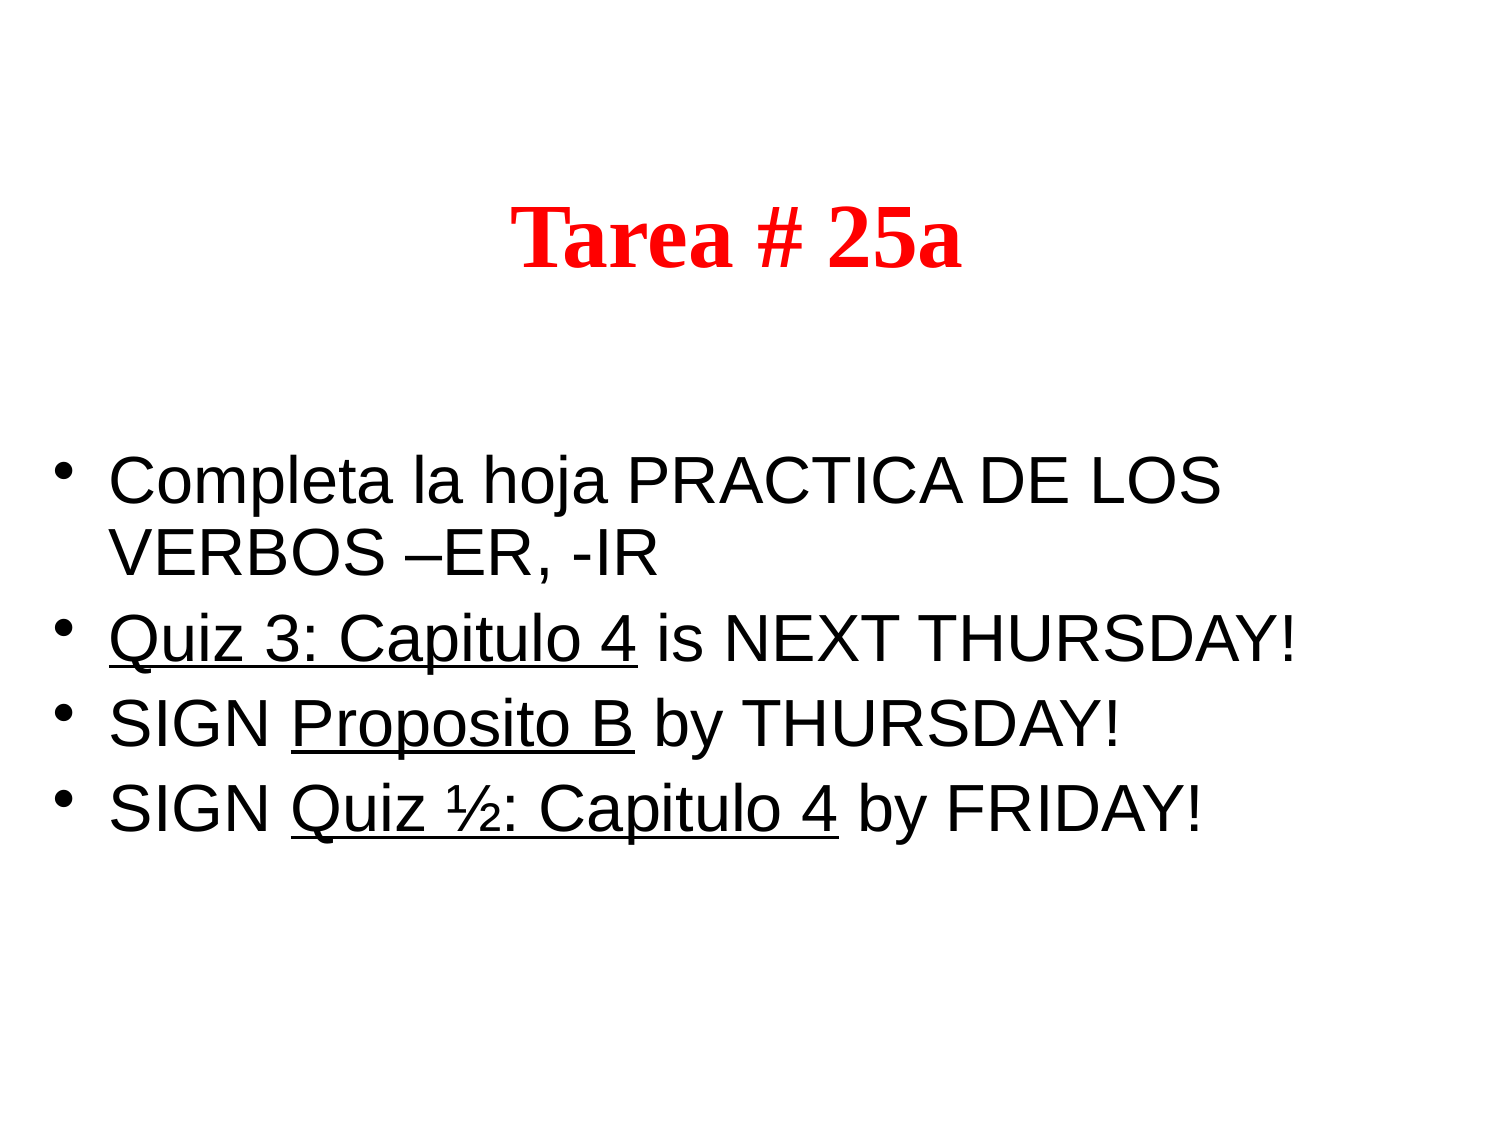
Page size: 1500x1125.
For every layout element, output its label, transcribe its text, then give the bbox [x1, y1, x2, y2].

text_box Tarea # 25a [99, 137, 1375, 325]
list Completa la hoja PRACTICA DE LOS VERBOS –ER, -IR Quiz 3: Capitulo 4 is NEXT THURSDAY! SIGN Proposito B by THURSDAY! SIGN Quiz ½: Capitulo 4 by FRIDAY! [37, 174, 1400, 1063]
